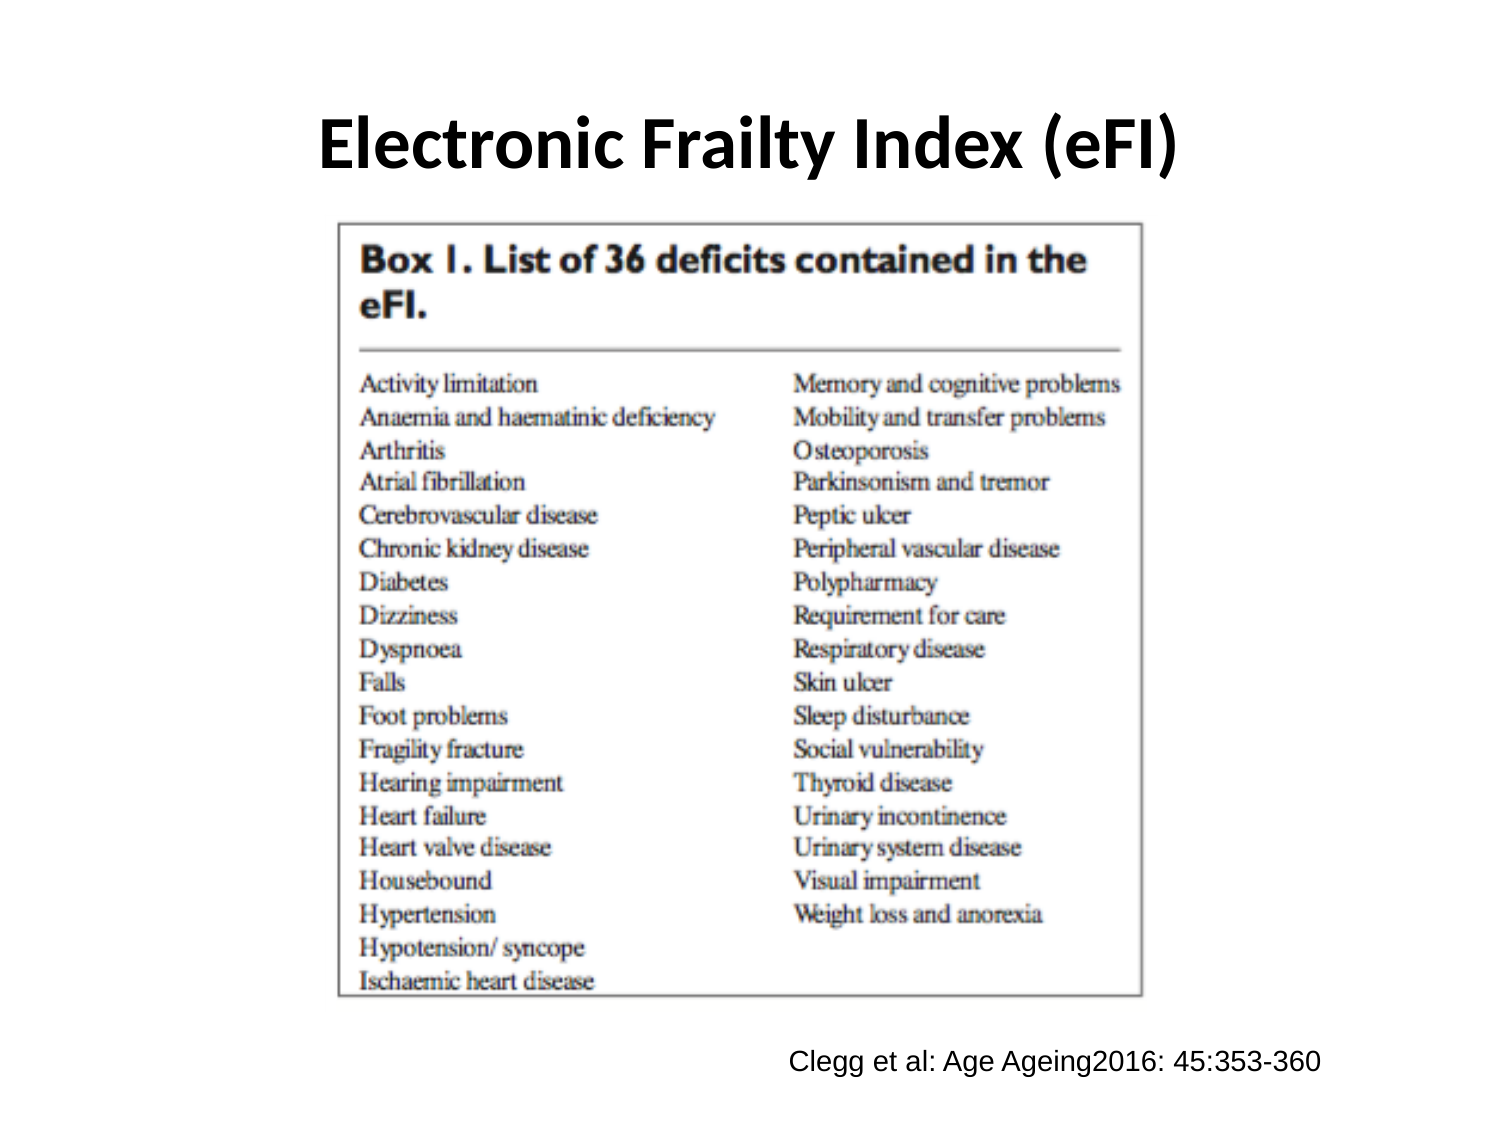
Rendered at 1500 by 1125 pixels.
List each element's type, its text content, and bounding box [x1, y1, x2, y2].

title Electronic Frailty Index (eFI) [75, 45, 1425, 233]
picture [324, 214, 1158, 1012]
text_box Clegg et al: Age Ageing2016: 45:353-360 [773, 1034, 1365, 1085]
